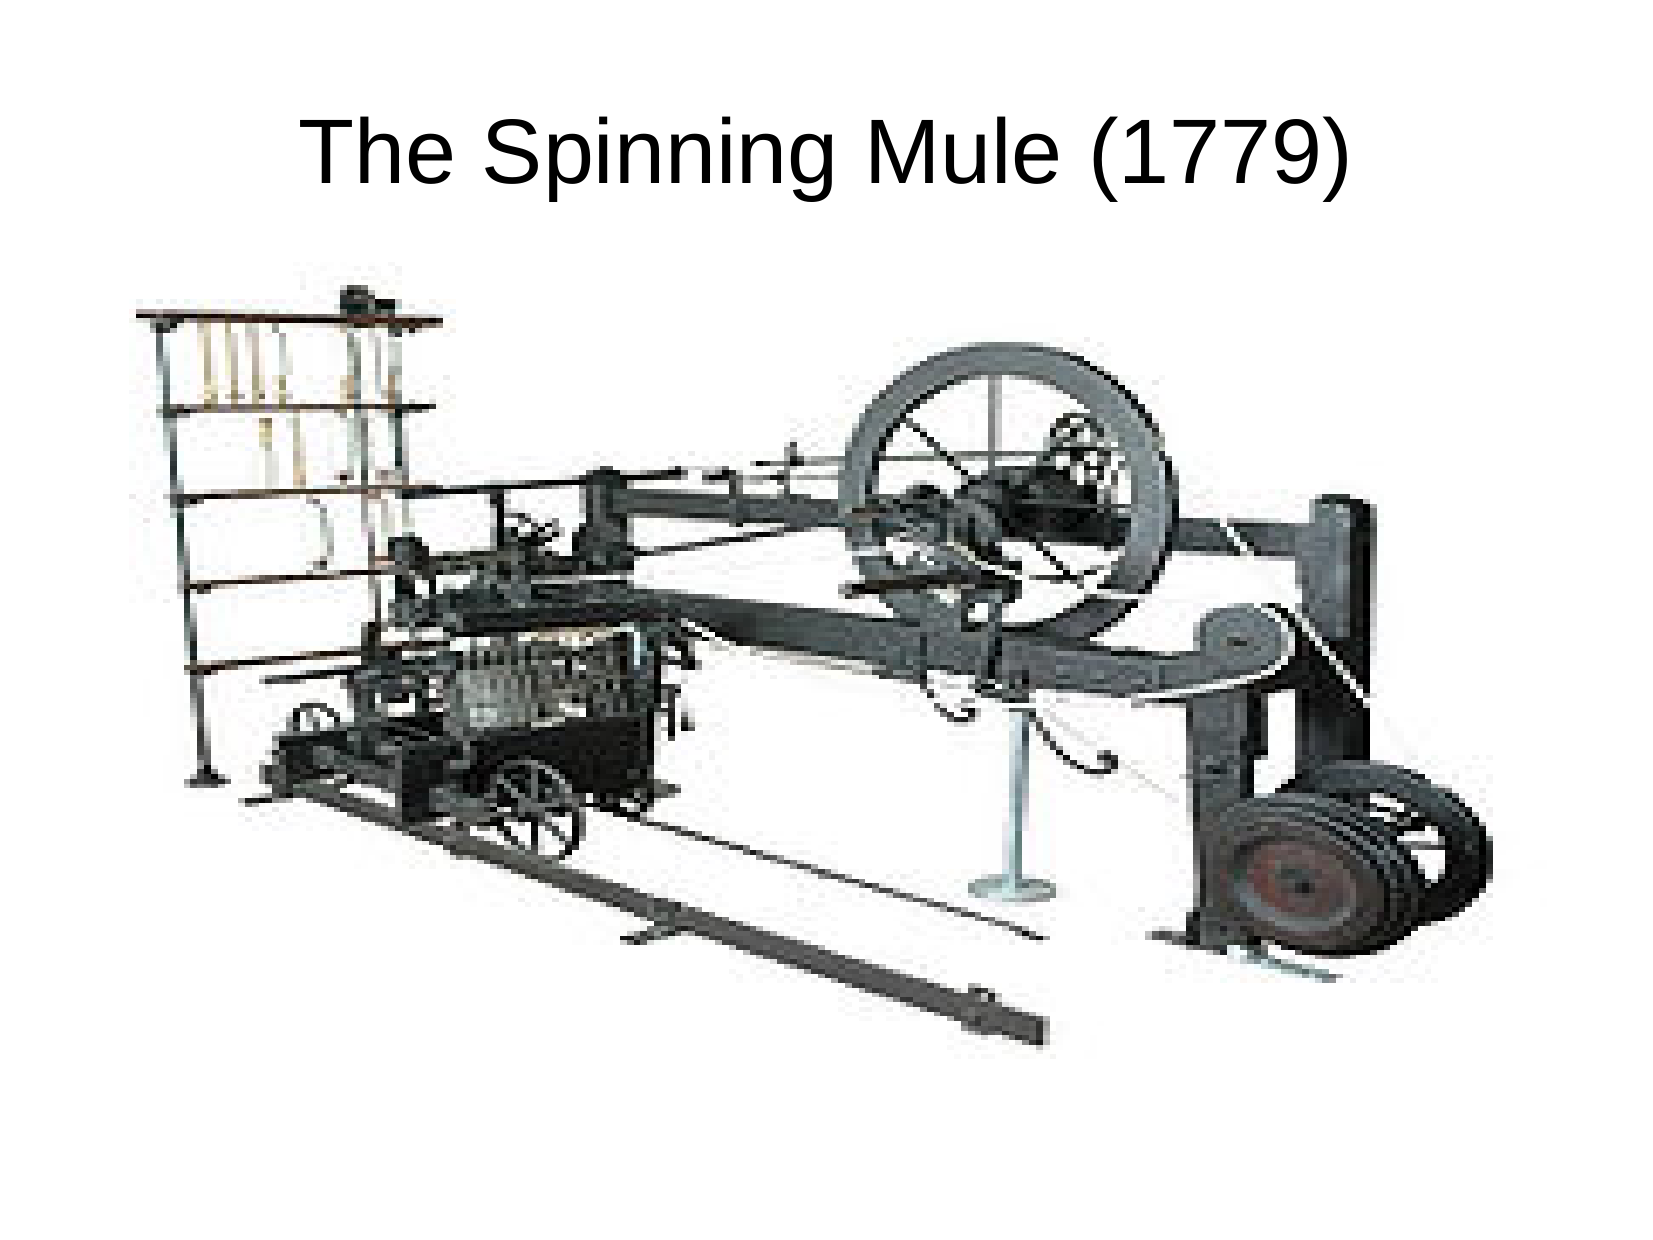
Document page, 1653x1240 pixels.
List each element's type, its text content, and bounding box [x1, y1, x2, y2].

picture [74, 262, 1576, 1088]
title The Spinning Mule (1779) [82, 56, 1572, 250]
